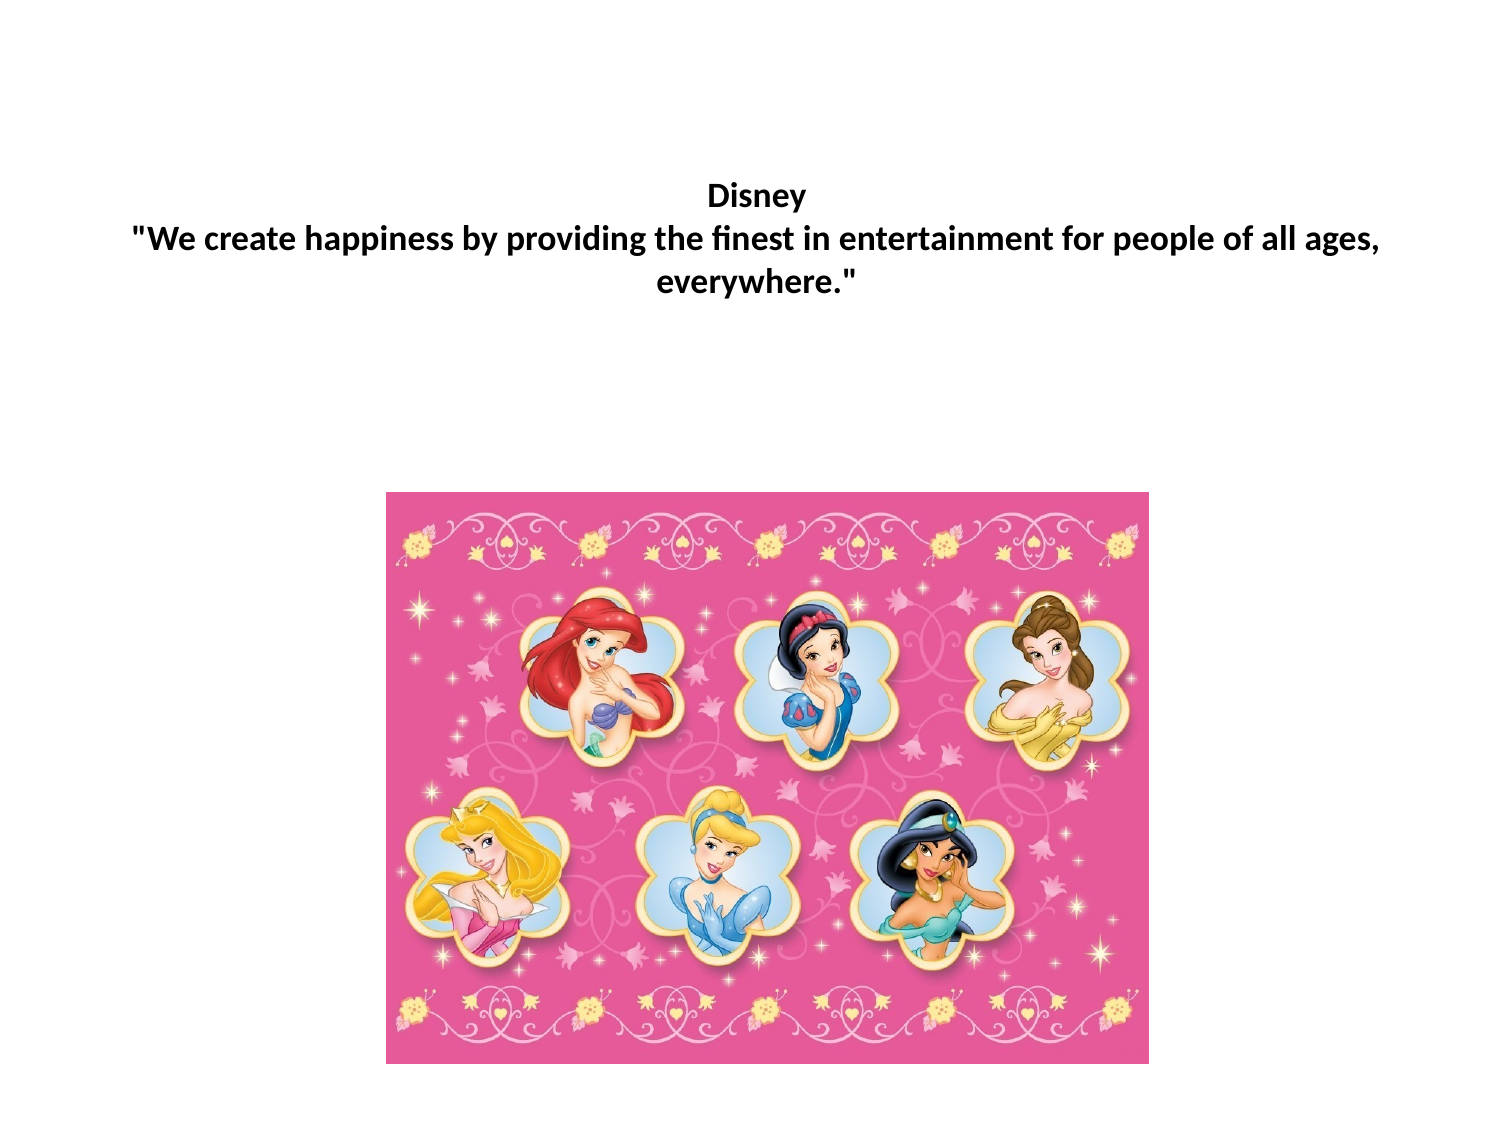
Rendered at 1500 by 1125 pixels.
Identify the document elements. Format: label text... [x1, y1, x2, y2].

title Disney "We create happiness by providing the finest in entertainment for people of all ages, everywhere." [82, 164, 1432, 352]
picture [386, 491, 1149, 1064]
